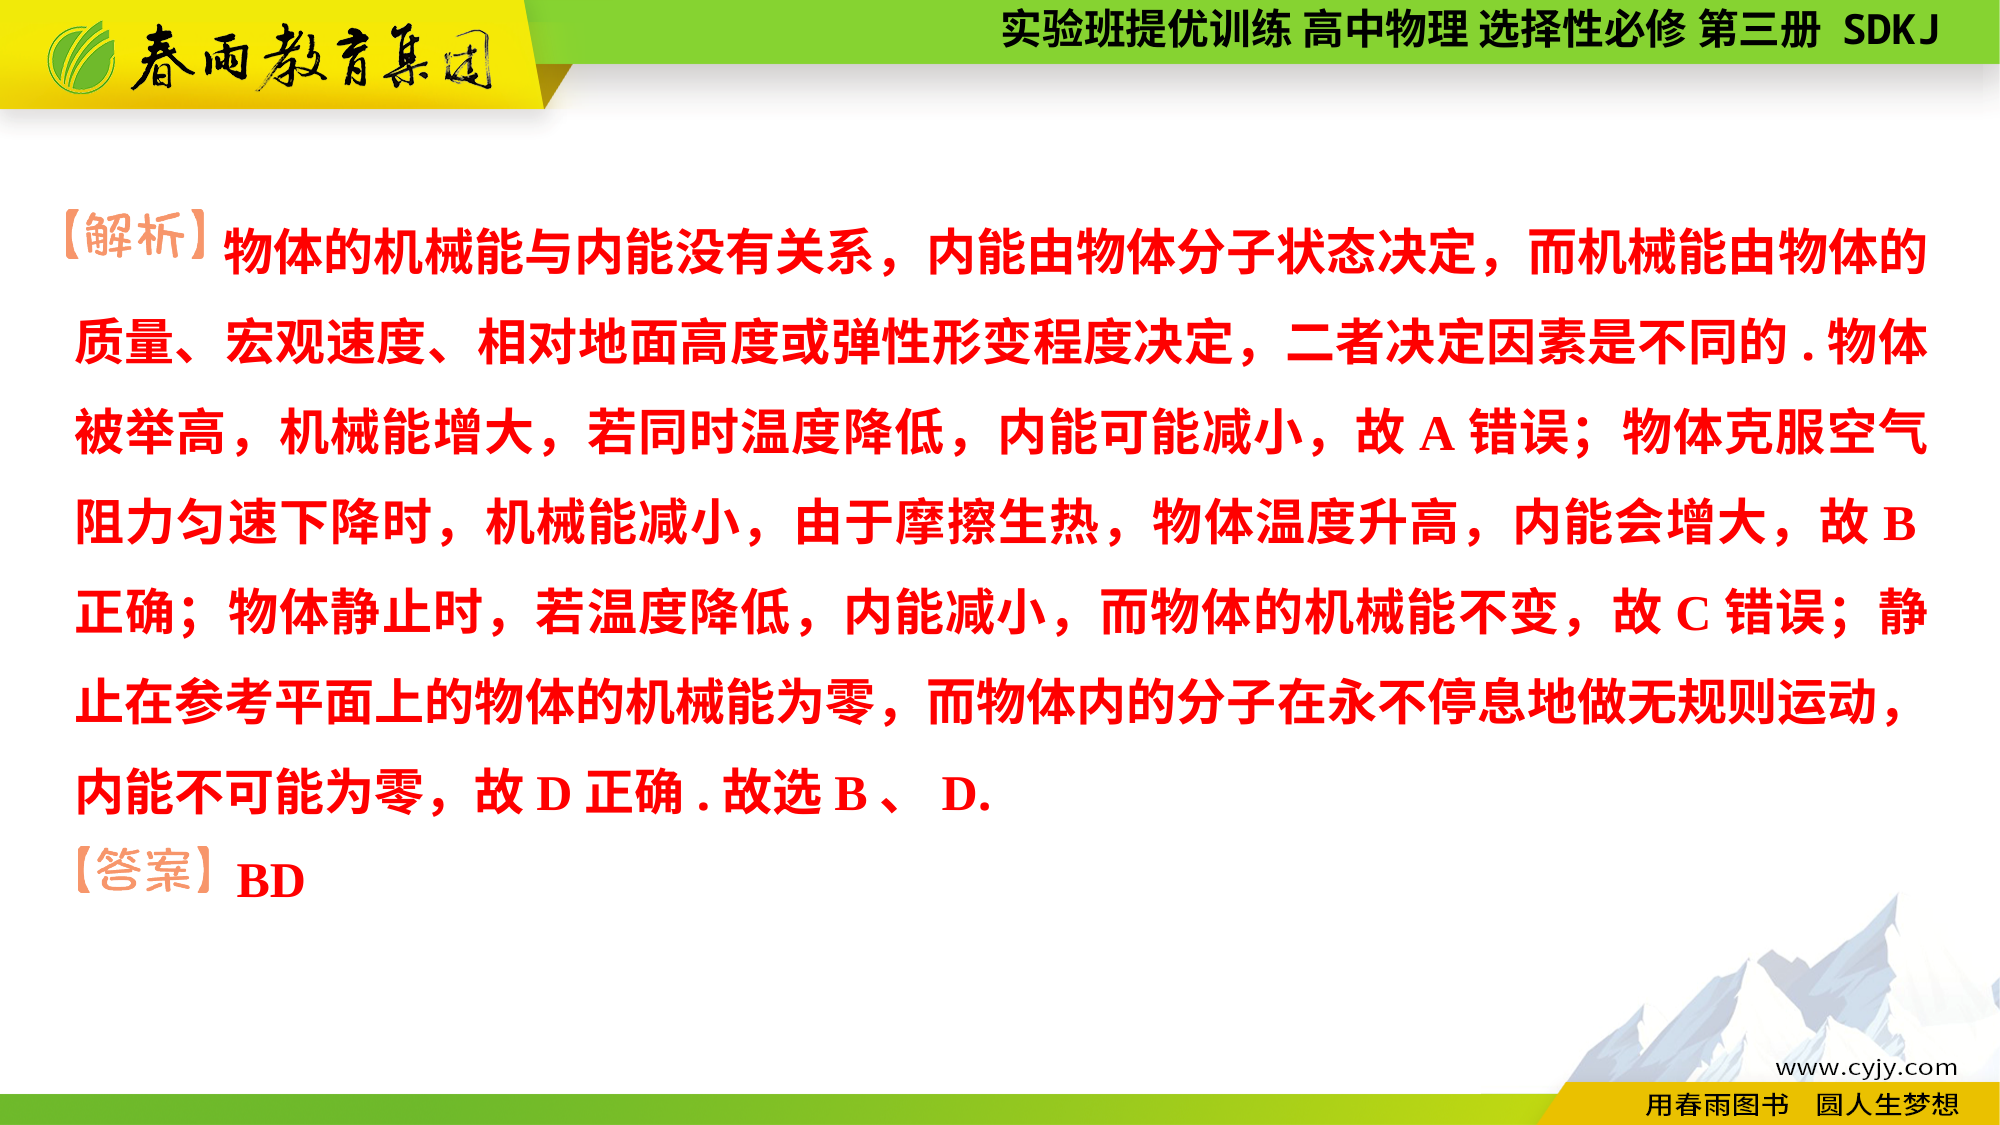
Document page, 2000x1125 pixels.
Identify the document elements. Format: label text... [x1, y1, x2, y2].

list 物体的机械能与内能没有关系，内能由物体分子状态决定，而机械能由物体的质量、宏观速度、相对地面高度或弹性形变程度决定，二者决定因素是不同的.物体被举高，机械能增大，若同时温度降低，内能可能减小，故A错误；物体克服空气阻力匀速下降时，机械能减小，由于摩擦生热，物体温度升高，内能会增大，故B正确；物体静止时，若温度降低，内能减小，而物体的机械能不变，故C错误；静止在参考平面上的物体的机械能为零，而物体内的分子在永不停息地做无规则运动，内能不可能为零，故D正确.故选B、D. [59, 182, 1944, 809]
picture [0, 0, 2000, 1125]
text_box BD [59, 809, 1944, 915]
